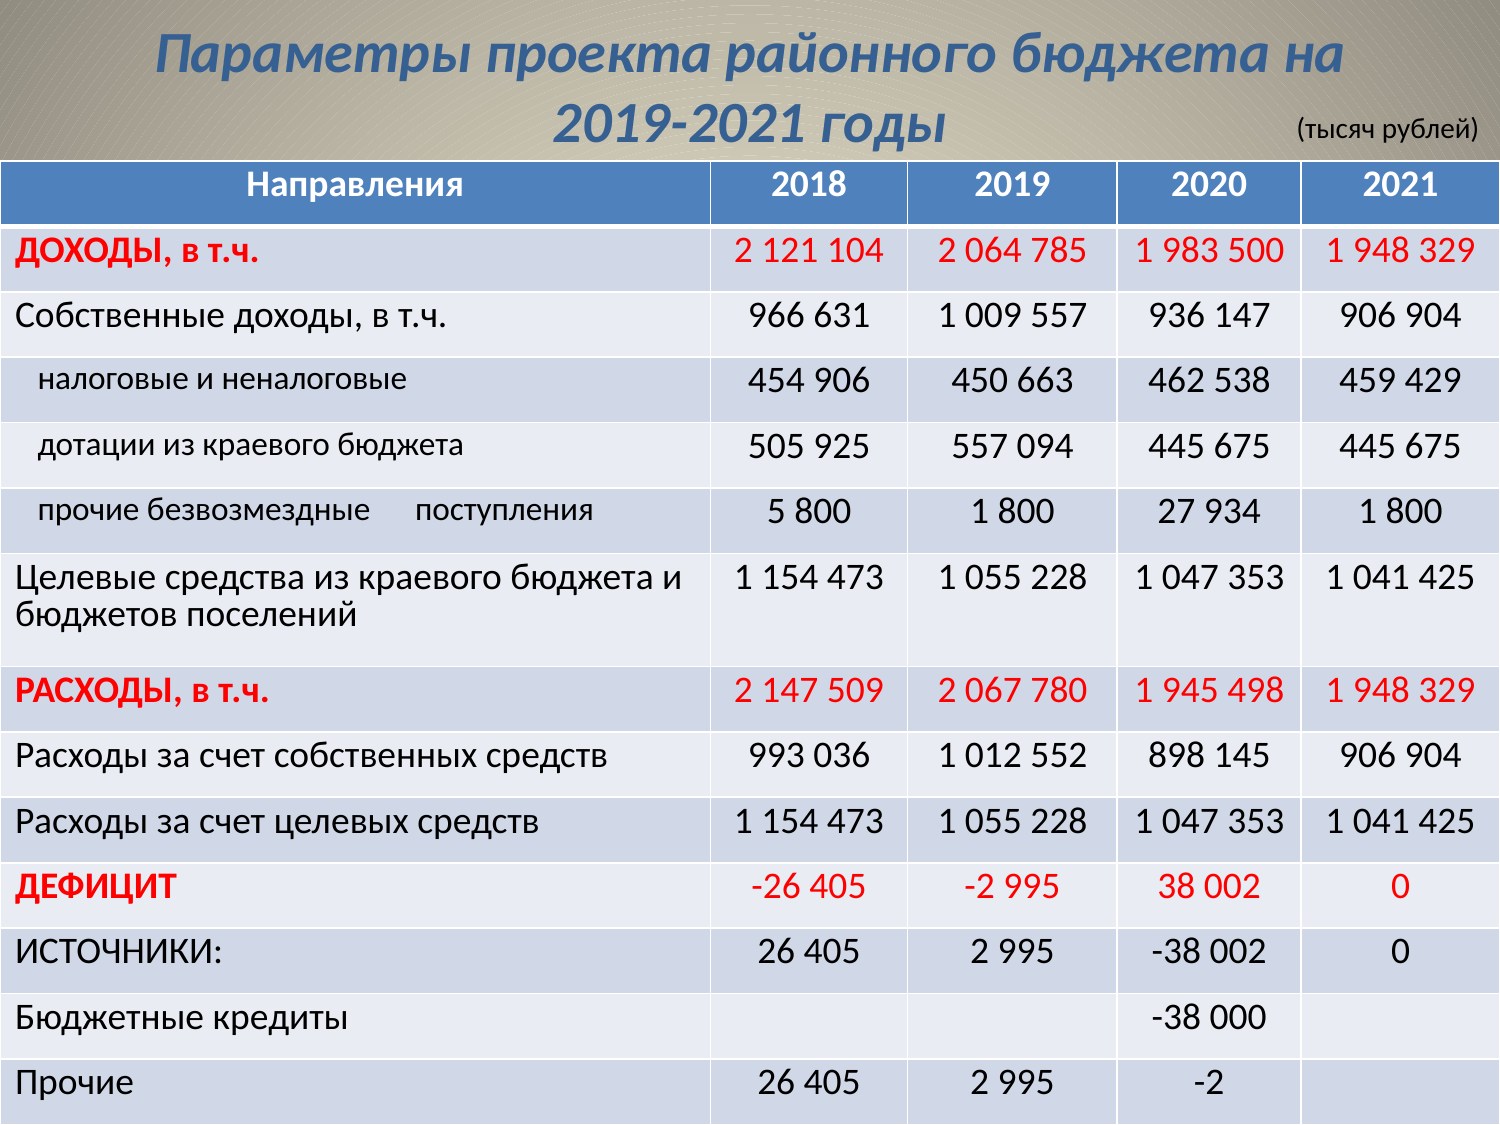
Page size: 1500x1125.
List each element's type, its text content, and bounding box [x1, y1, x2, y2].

table_cell [908, 994, 1116, 1058]
table_cell прочие безвозмездные поступления [1, 489, 710, 553]
table_cell дотации из краевого бюджета [1, 423, 710, 487]
table_cell 0 [1302, 864, 1499, 927]
table_header 2018 [711, 162, 907, 224]
table_cell [1302, 994, 1499, 1058]
table_cell 906 904 [1302, 733, 1499, 796]
table_cell 1 948 329 [1302, 667, 1499, 731]
table_cell 557 094 [908, 423, 1116, 487]
table_cell 1 055 228 [908, 798, 1116, 862]
table_cell Бюджетные кредиты [1, 994, 710, 1058]
table_cell [711, 994, 907, 1058]
table_cell -38 000 [1118, 994, 1300, 1058]
table_cell 454 906 [711, 358, 907, 422]
table_cell РАСХОДЫ, в т.ч. [1, 667, 710, 731]
table_cell 1 012 552 [908, 733, 1116, 796]
table_cell ИСТОЧНИКИ: [1, 929, 710, 993]
table_cell 1 800 [1302, 489, 1499, 553]
table_cell 1 047 353 [1118, 554, 1300, 666]
table_cell 1 948 329 [1302, 229, 1499, 291]
table_cell 2 064 785 [908, 229, 1116, 291]
table_cell 2 121 104 [711, 229, 907, 291]
table_cell 445 675 [1302, 423, 1499, 487]
table_cell ДОХОДЫ, в т.ч. [1, 229, 710, 291]
table_cell 450 663 [908, 358, 1116, 422]
table_cell 2 995 [908, 1060, 1116, 1124]
table_cell Прочие [1, 1060, 710, 1124]
table_cell 2 067 780 [908, 667, 1116, 731]
table_header Направления [1, 162, 710, 224]
table_cell -2 [1118, 1060, 1300, 1124]
table_cell 2 995 [908, 929, 1116, 993]
table_cell 1 154 473 [711, 798, 907, 862]
table_cell 993 036 [711, 733, 907, 796]
table_cell 445 675 [1118, 423, 1300, 487]
table_header 2021 [1302, 162, 1499, 224]
table_cell 505 925 [711, 423, 907, 487]
table_cell 26 405 [711, 1060, 907, 1124]
table_cell 1 800 [908, 489, 1116, 553]
table_cell 1 983 500 [1118, 229, 1300, 291]
table_cell 1 945 498 [1118, 667, 1300, 731]
table_cell 936 147 [1118, 293, 1300, 356]
table_cell 38 002 [1118, 864, 1300, 927]
table_cell 27 934 [1118, 489, 1300, 553]
table_cell 1 055 228 [908, 554, 1116, 666]
table_cell 1 041 425 [1302, 554, 1499, 666]
table_cell -2 995 [908, 864, 1116, 927]
table_header 2020 [1118, 162, 1300, 224]
table_cell 462 538 [1118, 358, 1300, 422]
table_cell 5 800 [711, 489, 907, 553]
table_cell Расходы за счет собственных средств [1, 733, 710, 796]
table_cell Целевые средства из краевого бюджета и бюджетов поселений [1, 554, 710, 666]
table_cell 26 405 [711, 929, 907, 993]
table_cell -26 405 [711, 864, 907, 927]
table_cell -38 002 [1118, 929, 1300, 993]
table_cell 906 904 [1302, 293, 1499, 356]
text_box (тысяч рублей) [1281, 101, 1500, 152]
table_cell 1 009 557 [908, 293, 1116, 356]
table_cell налоговые и неналоговые [1, 358, 710, 422]
table_cell 0 [1302, 929, 1499, 993]
table_cell 459 429 [1302, 358, 1499, 422]
table_cell 1 047 353 [1118, 798, 1300, 862]
table_cell 2 147 509 [711, 667, 907, 731]
table_cell Расходы за счет целевых средств [1, 798, 710, 862]
table_cell ДЕФИЦИТ [1, 864, 710, 927]
title Параметры проекта районного бюджета на 2019-2021 годы [76, 30, 1424, 138]
table_header 2019 [908, 162, 1116, 224]
table_cell Собственные доходы, в т.ч. [1, 293, 710, 356]
table_cell 1 154 473 [711, 554, 907, 666]
table_cell 898 145 [1118, 733, 1300, 796]
table_cell [1302, 1060, 1499, 1124]
table_cell 966 631 [711, 293, 907, 356]
table_cell 1 041 425 [1302, 798, 1499, 862]
